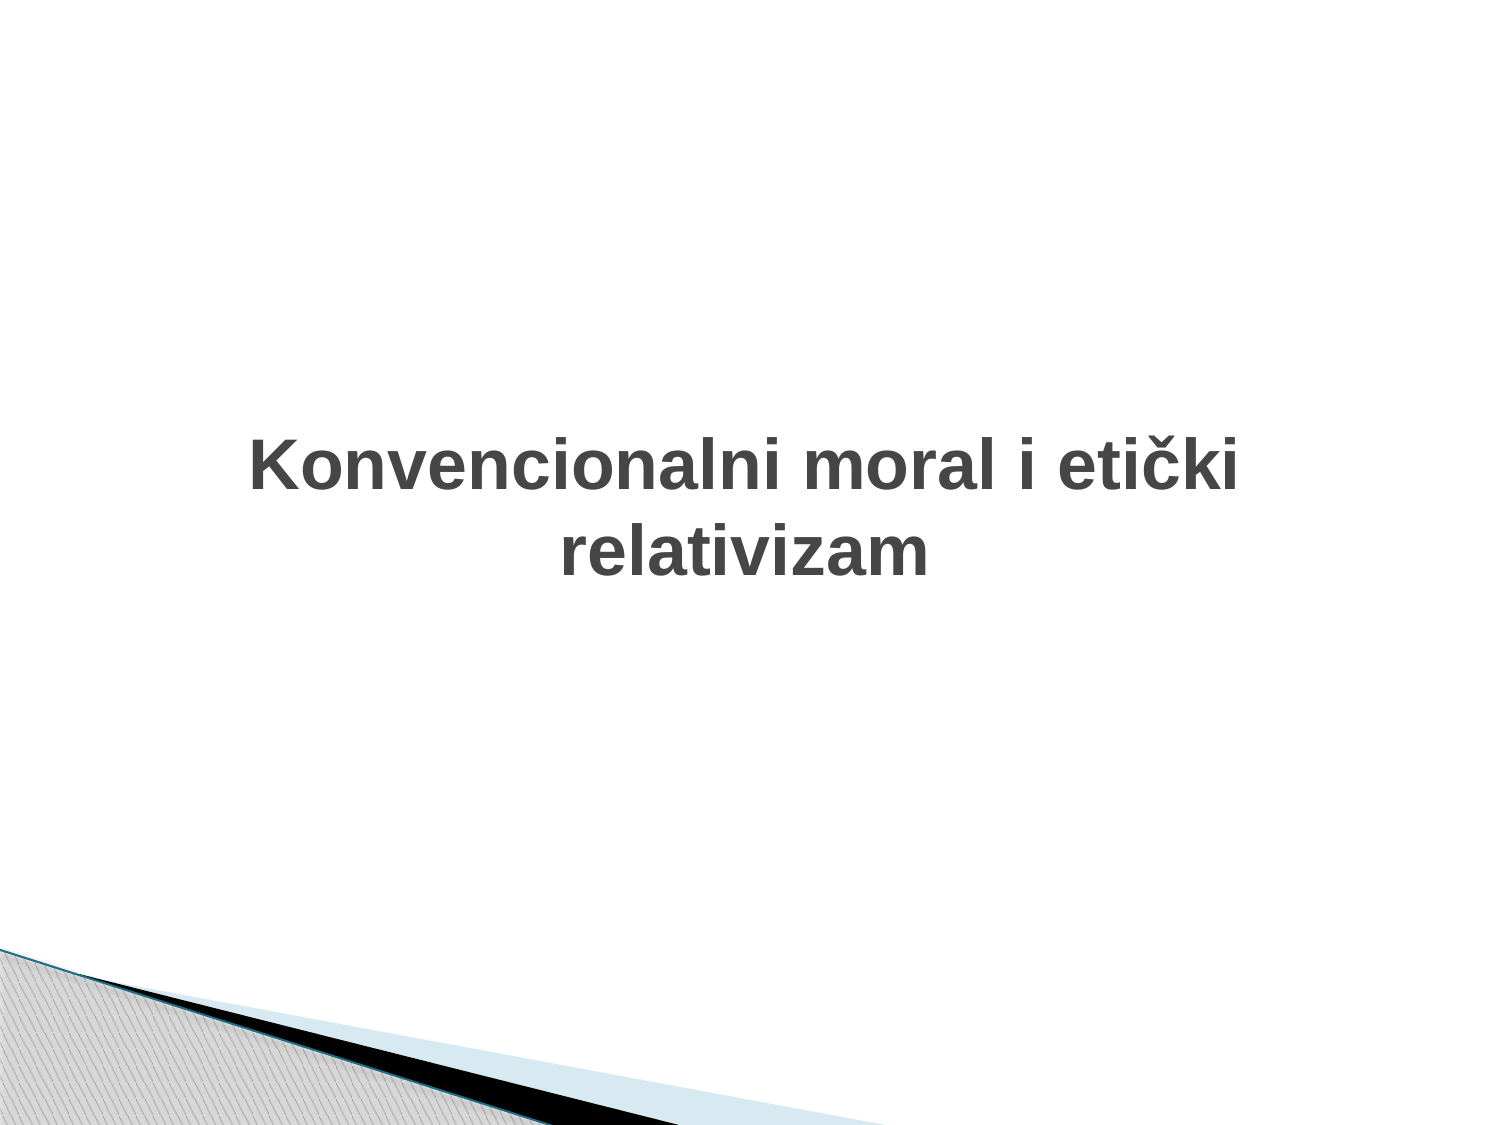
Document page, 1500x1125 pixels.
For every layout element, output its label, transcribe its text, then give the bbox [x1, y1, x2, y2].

title Konvencionalni moral i etički relativizam [70, 410, 1421, 598]
